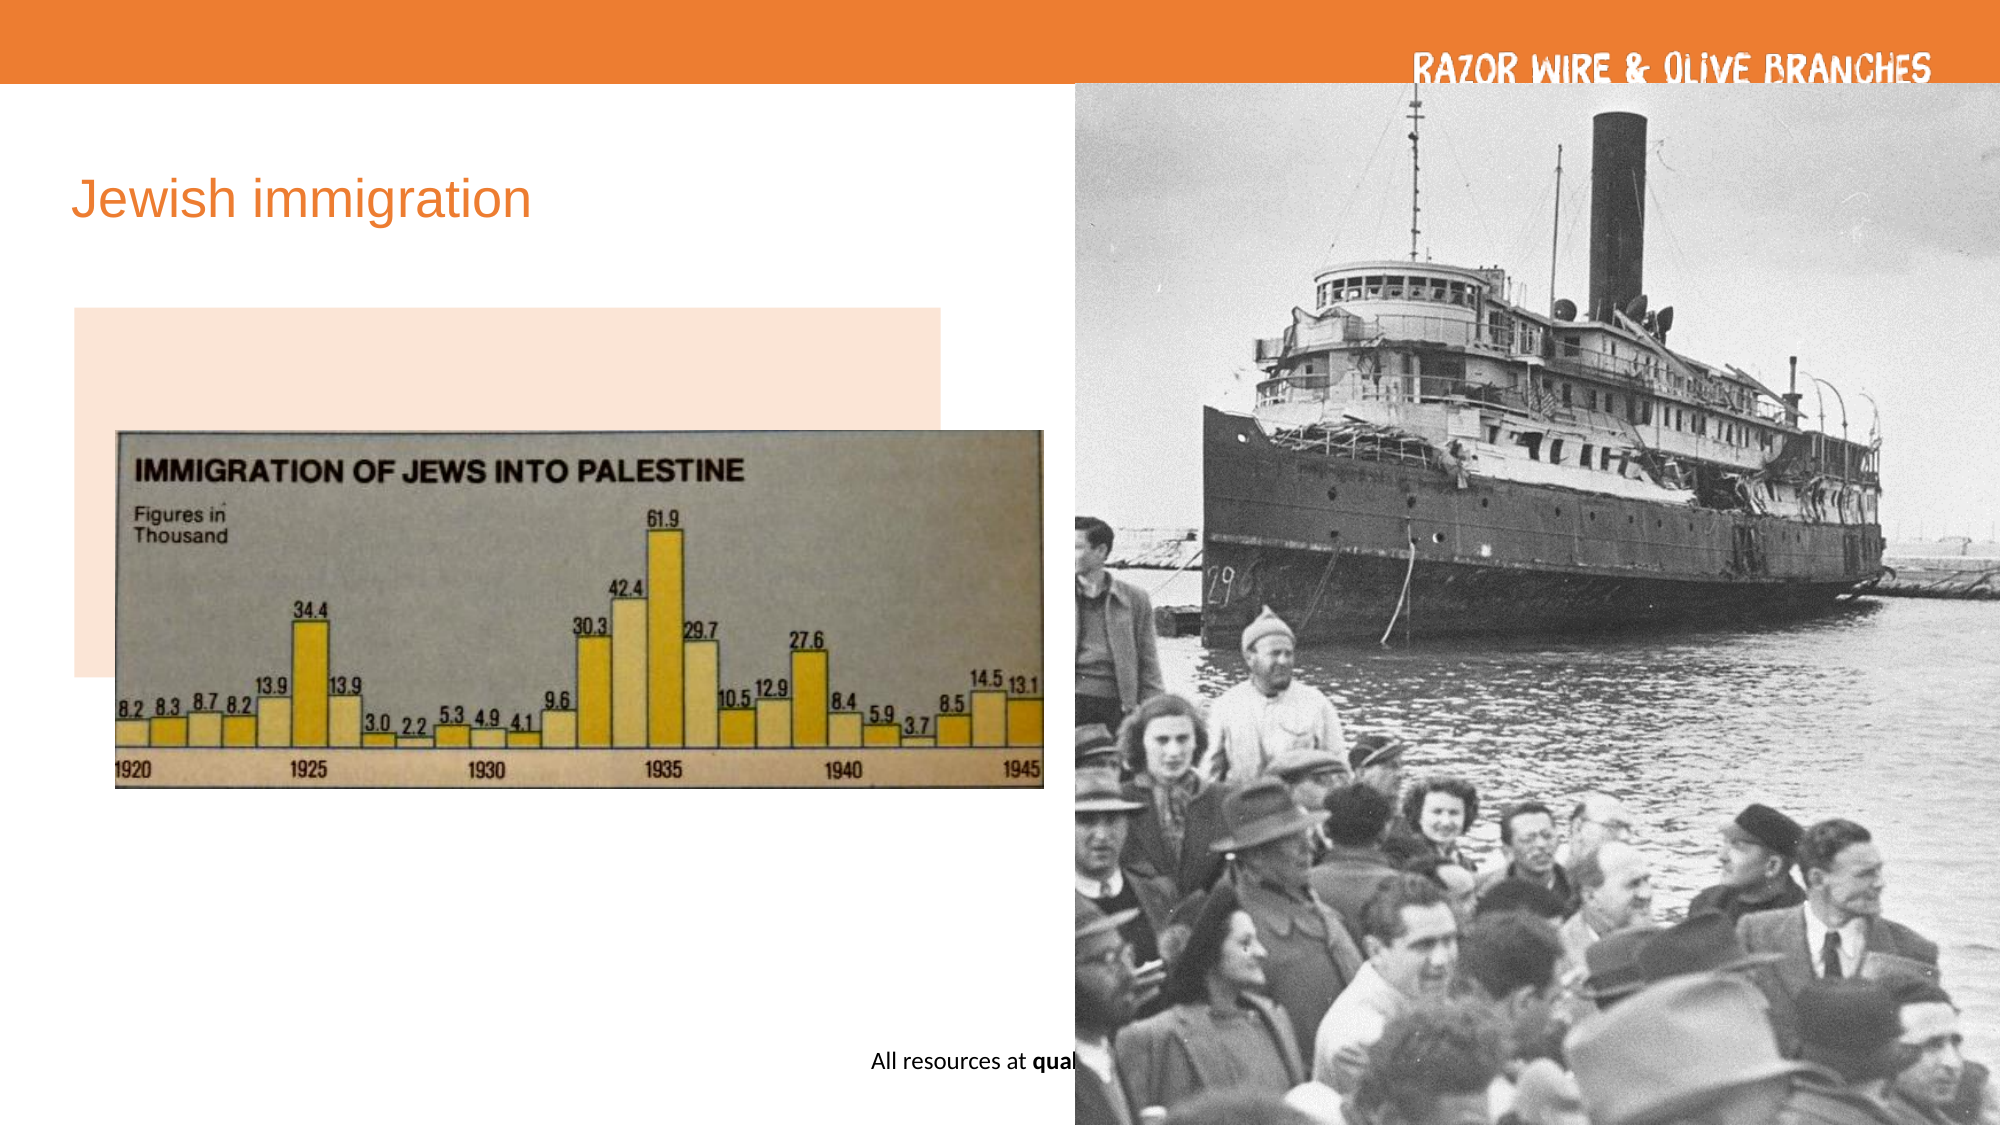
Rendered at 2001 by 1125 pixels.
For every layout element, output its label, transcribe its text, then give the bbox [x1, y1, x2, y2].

text_box Jewish immigration [56, 155, 1054, 236]
picture [1075, 49, 2000, 1125]
text_box [73, 307, 942, 678]
picture [115, 430, 1044, 789]
